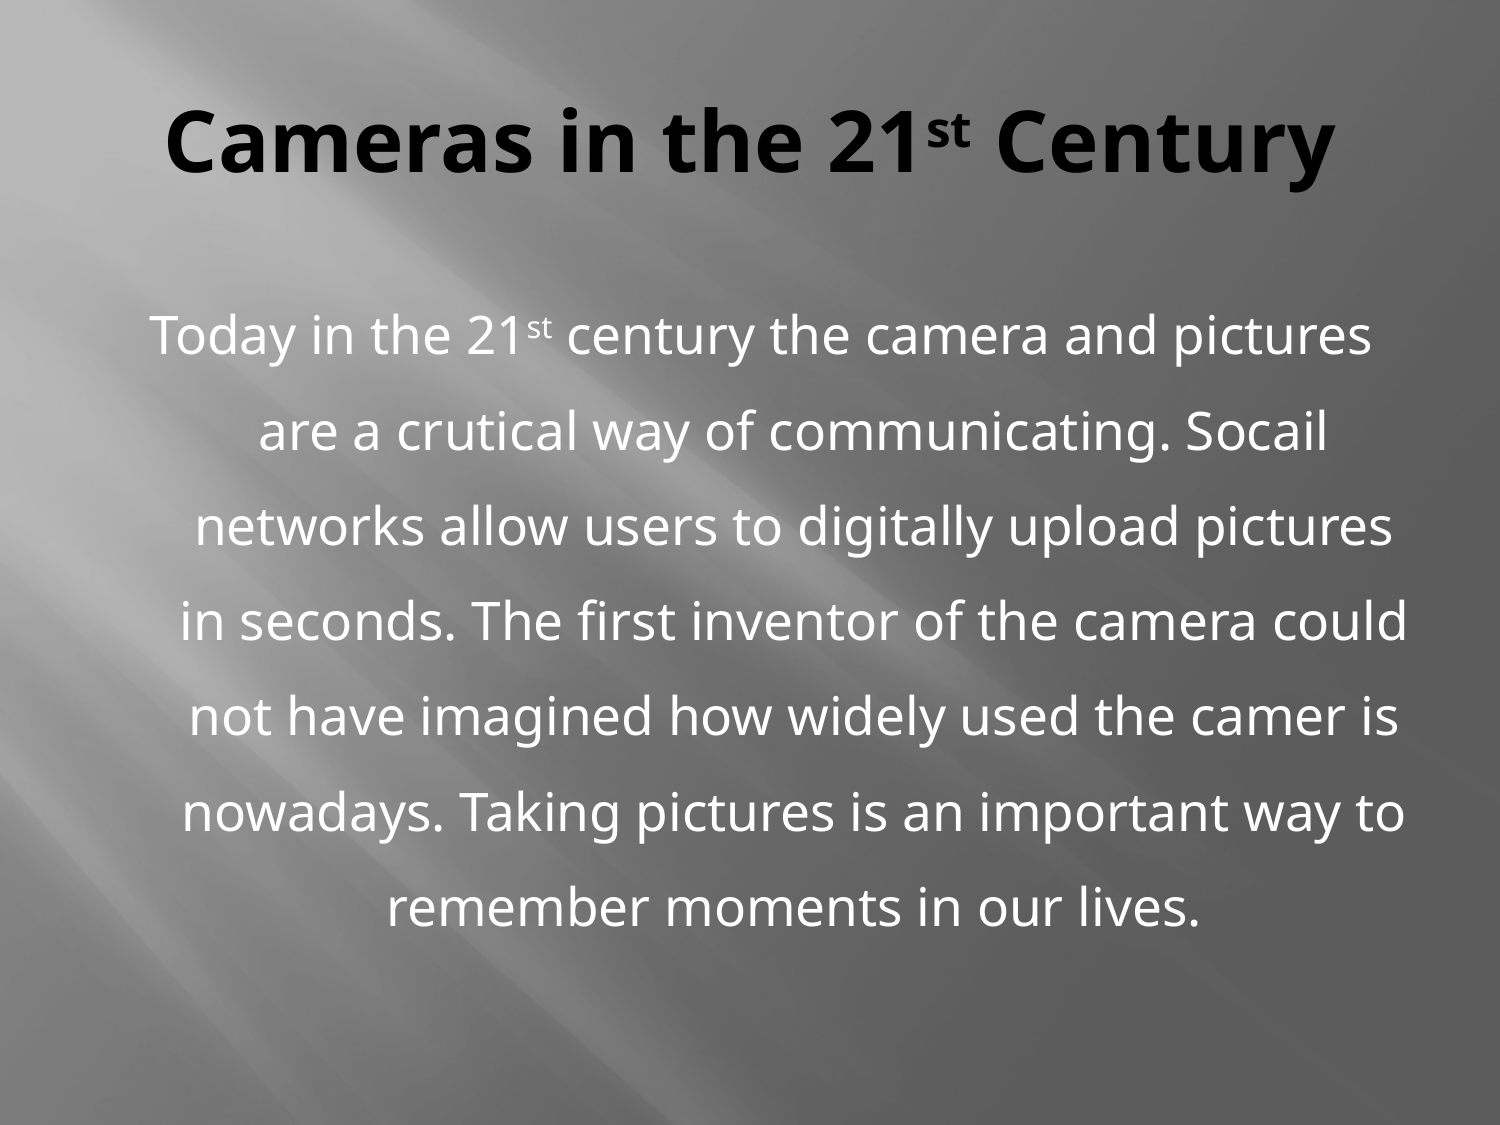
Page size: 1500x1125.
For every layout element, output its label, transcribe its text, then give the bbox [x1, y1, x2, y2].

title Cameras in the 21st Century [75, 45, 1425, 233]
list Today in the 21st century the camera and pictures are a crutical way of communicating. Socail networks allow users to digitally upload pictures in seconds. The first inventor of the camera could not have imagined how widely used the camer is nowadays. Taking pictures is an important way to remember moments in our lives. [75, 262, 1425, 1035]
